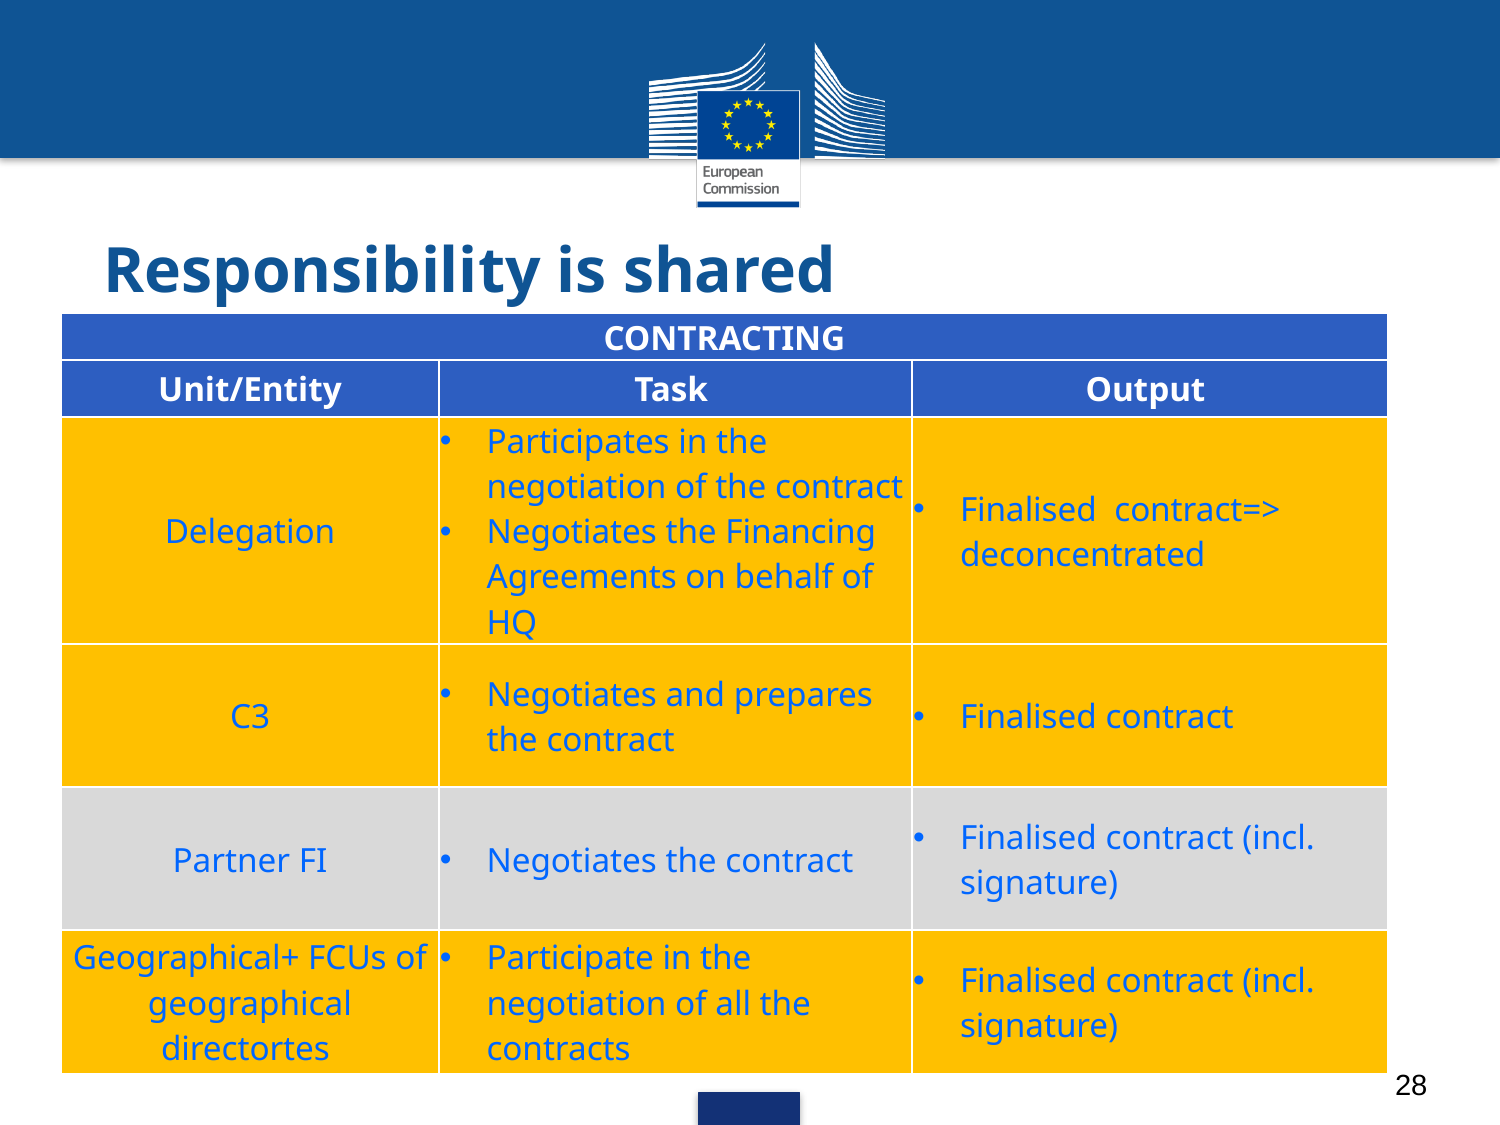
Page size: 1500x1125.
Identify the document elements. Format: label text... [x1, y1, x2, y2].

table_cell Finalised contract (incl. signature) [913, 788, 1387, 929]
table_cell Negotiates the contract [440, 788, 911, 929]
table_header CONTRACTING [62, 314, 1387, 359]
title Responsibility is shared [29, 190, 1483, 345]
table_cell Geographical+ FCUs of geographical directortes [62, 931, 438, 1073]
table_cell Negotiates and prepares the contract [440, 645, 911, 786]
table_cell Participate in the negotiation of all the contracts [440, 931, 911, 1073]
table_cell Delegation [62, 418, 438, 643]
table_cell Finalised contract [913, 645, 1387, 786]
table_cell Participates in the negotiation of the contract Negotiates the Financing Agreements on behalf of HQ [440, 418, 911, 643]
table_cell Partner FI [62, 788, 438, 929]
table_cell Task [440, 361, 911, 416]
table_cell Output [913, 361, 1387, 416]
table_cell Unit/Entity [62, 361, 438, 416]
table_cell C3 [62, 645, 438, 786]
table_cell Finalised contract (incl. signature) [913, 931, 1387, 1073]
slide_number 28 [1316, 1058, 1443, 1102]
table_cell Finalised contract=> deconcentrated [913, 418, 1387, 643]
picture [649, 42, 885, 190]
